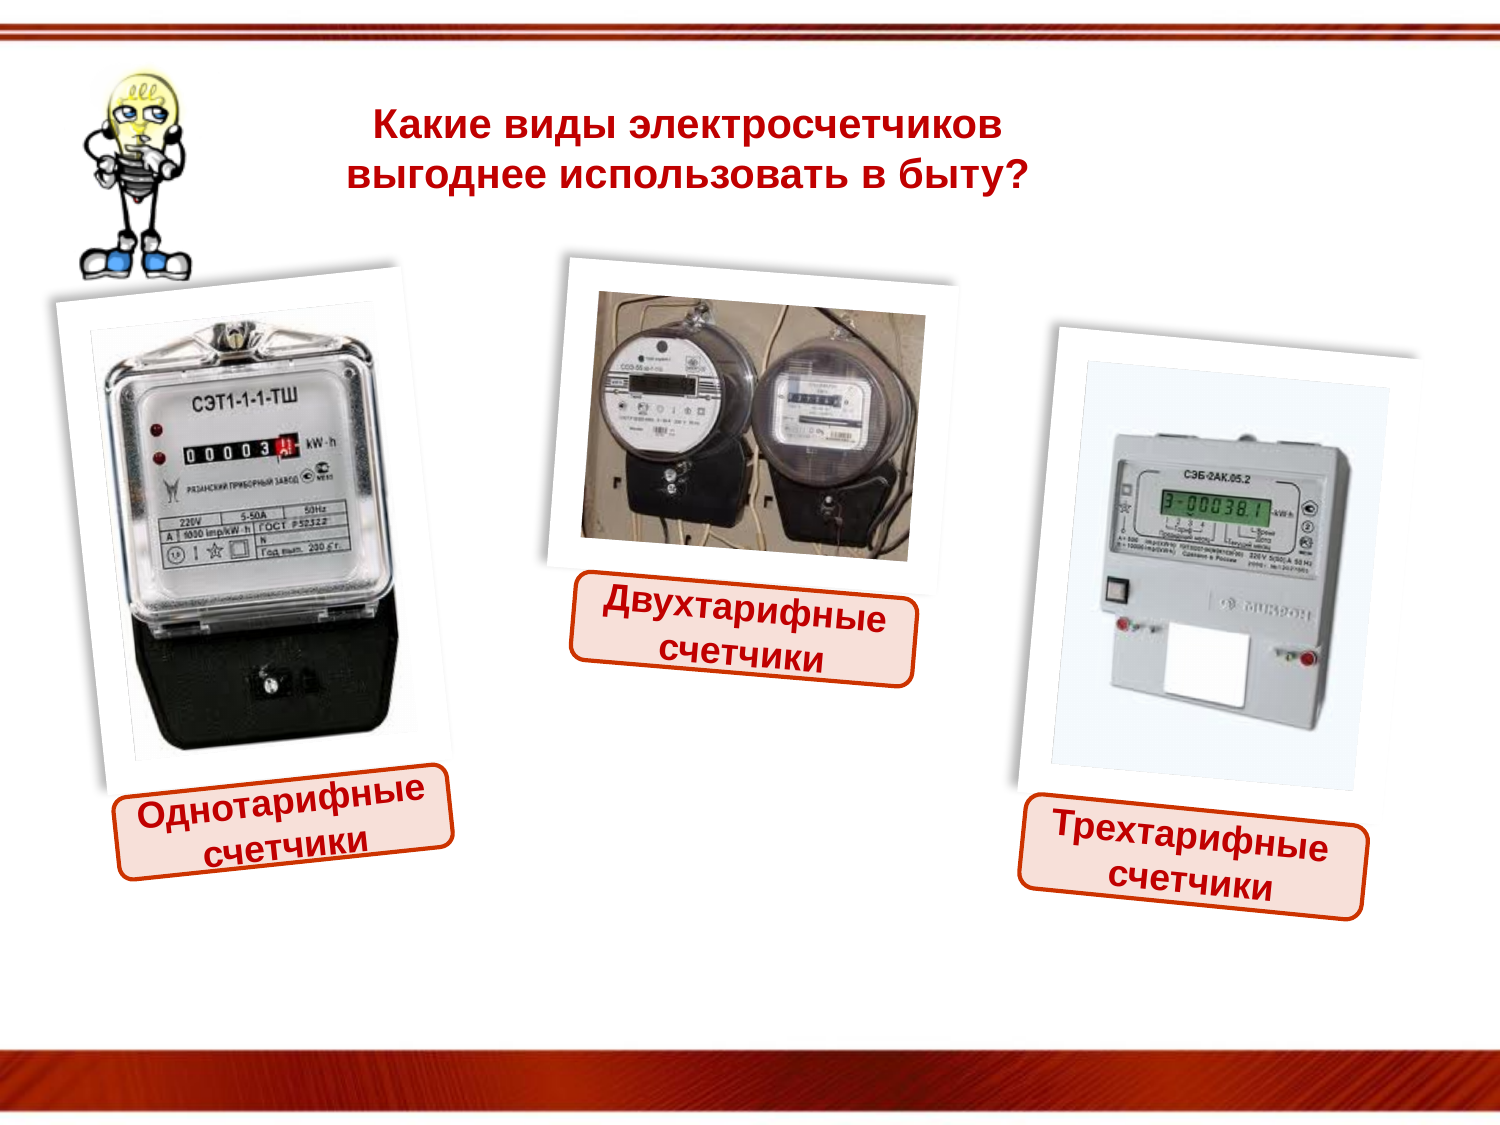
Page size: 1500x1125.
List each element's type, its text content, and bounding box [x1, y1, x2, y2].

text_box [111, 314, 451, 864]
picture [0, 0, 1500, 1125]
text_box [572, 302, 918, 674]
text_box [1021, 373, 1373, 905]
text_box Какие виды электросчетчиков выгоднее использовать в быту? [301, 89, 1075, 295]
